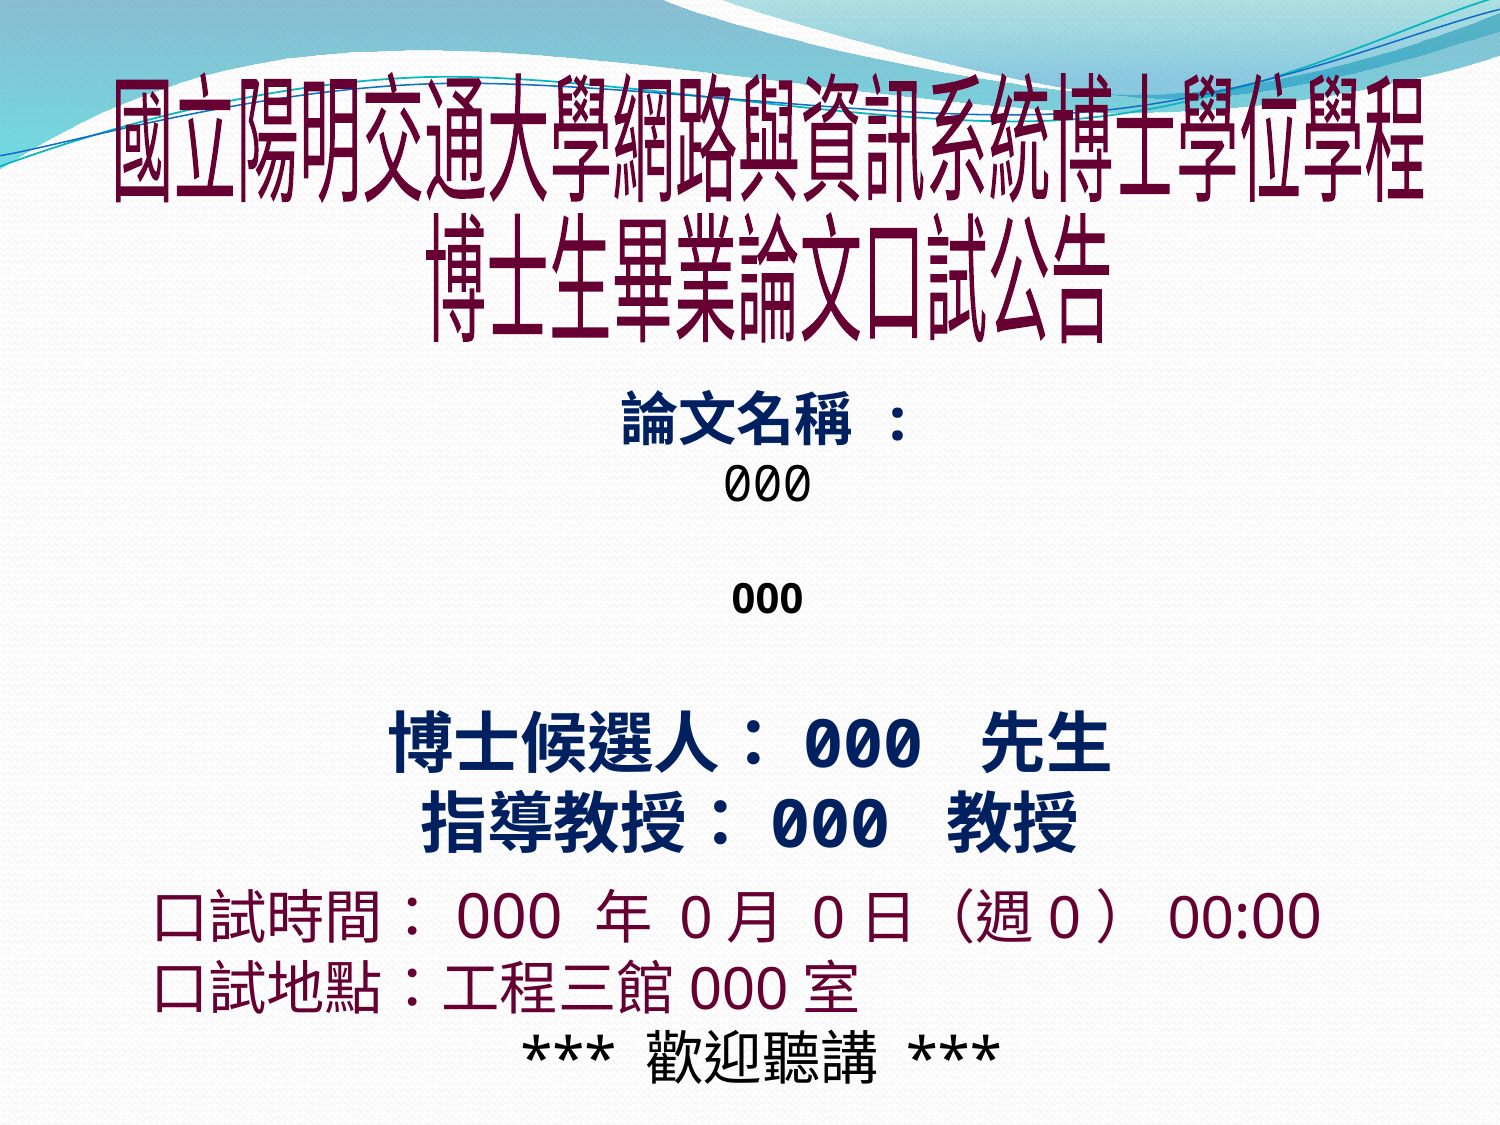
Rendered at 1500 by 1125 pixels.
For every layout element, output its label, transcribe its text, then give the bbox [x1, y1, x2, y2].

text_box 口試時間：000 年 0月 0日（週0）00:00 口試地點：工程三館000室 *** 歡迎聽講 *** [135, 868, 1400, 1099]
text_box 博士候選人：000 先生 指導教授：000 教授 [147, 693, 1353, 868]
text_box 論文名稱 : 000 000 [17, 374, 1500, 630]
